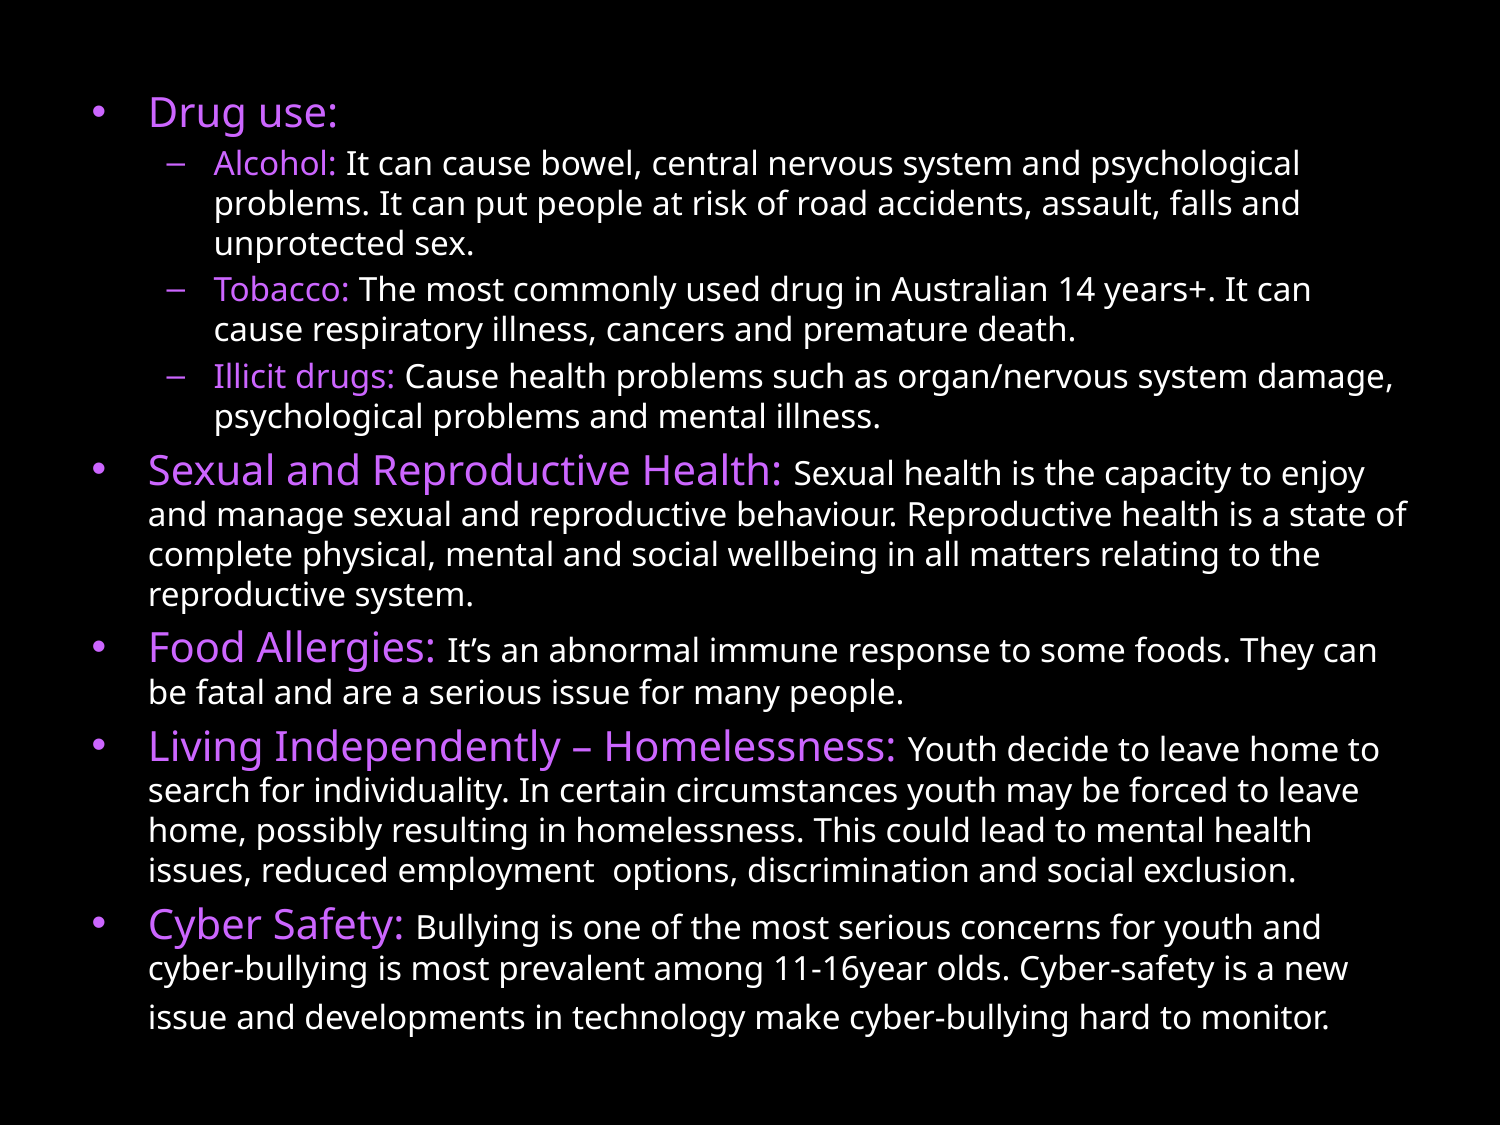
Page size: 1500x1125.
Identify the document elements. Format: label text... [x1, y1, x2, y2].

list Drug use: Alcohol: It can cause bowel, central nervous system and psychological problems. It can put people at risk of road accidents, assault, falls and unprotected sex. Tobacco: The most commonly used drug in Australian 14 years+. It can cause respiratory illness, cancers and premature death. Illicit drugs: Cause health problems such as organ/nervous system damage, psychological problems and mental illness. Sexual and Reproductive Health: Sexual health is the capacity to enjoy and manage sexual and reproductive behaviour. Reproductive health is a state of complete physical, mental and social wellbeing in all matters relating to the reproductive system. Food Allergies: It’s an abnormal immune response to some foods. They can be fatal and are a serious issue for many people. Living Independently – Homelessness: Youth decide to leave home to search for individuality. In certain circumstances youth may be forced to leave home, possibly resulting in homelessness. This could lead to mental health issues, reduced employment options, discrimination and social exclusion. Cyber Safety: Bullying is one of the most serious concerns for youth and cyber-bullying is most prevalent among 11-16year olds. Cyber-safety is a new issue and developments in technology make cyber-bullying hard to monitor. [76, 78, 1427, 1057]
